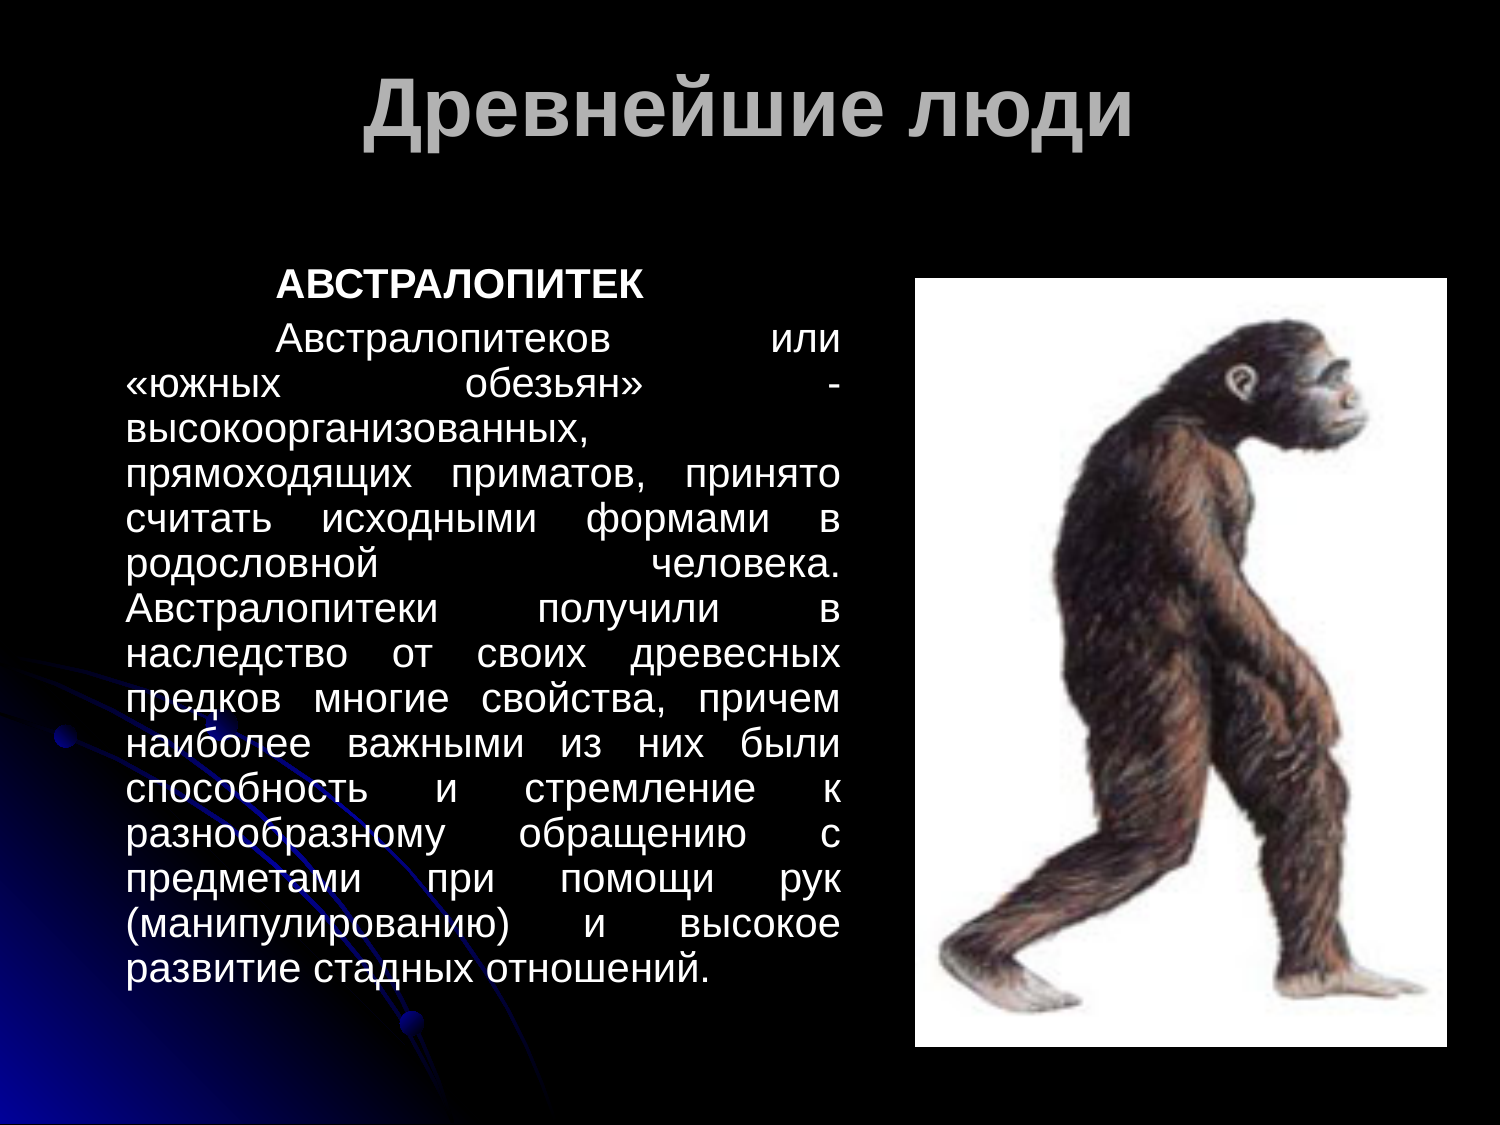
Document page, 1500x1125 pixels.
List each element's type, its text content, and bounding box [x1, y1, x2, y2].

title Древнейшие люди [74, 45, 1426, 161]
list АВСТРАЛОПИТЕК Австралопитеков или «южных обезьян» - высокоорганизованных, прямоходящих приматов, принято считать исходными формами в родословной человека. Австралопитеки получили в наследство от своих древесных предков многие свойства, причем наиболее важными из них были способность и стремление к разнообразному обращению с предметами при помощи рук (манипулированию) и высокое развитие стадных отношений. [110, 255, 857, 1048]
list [915, 278, 1447, 1048]
